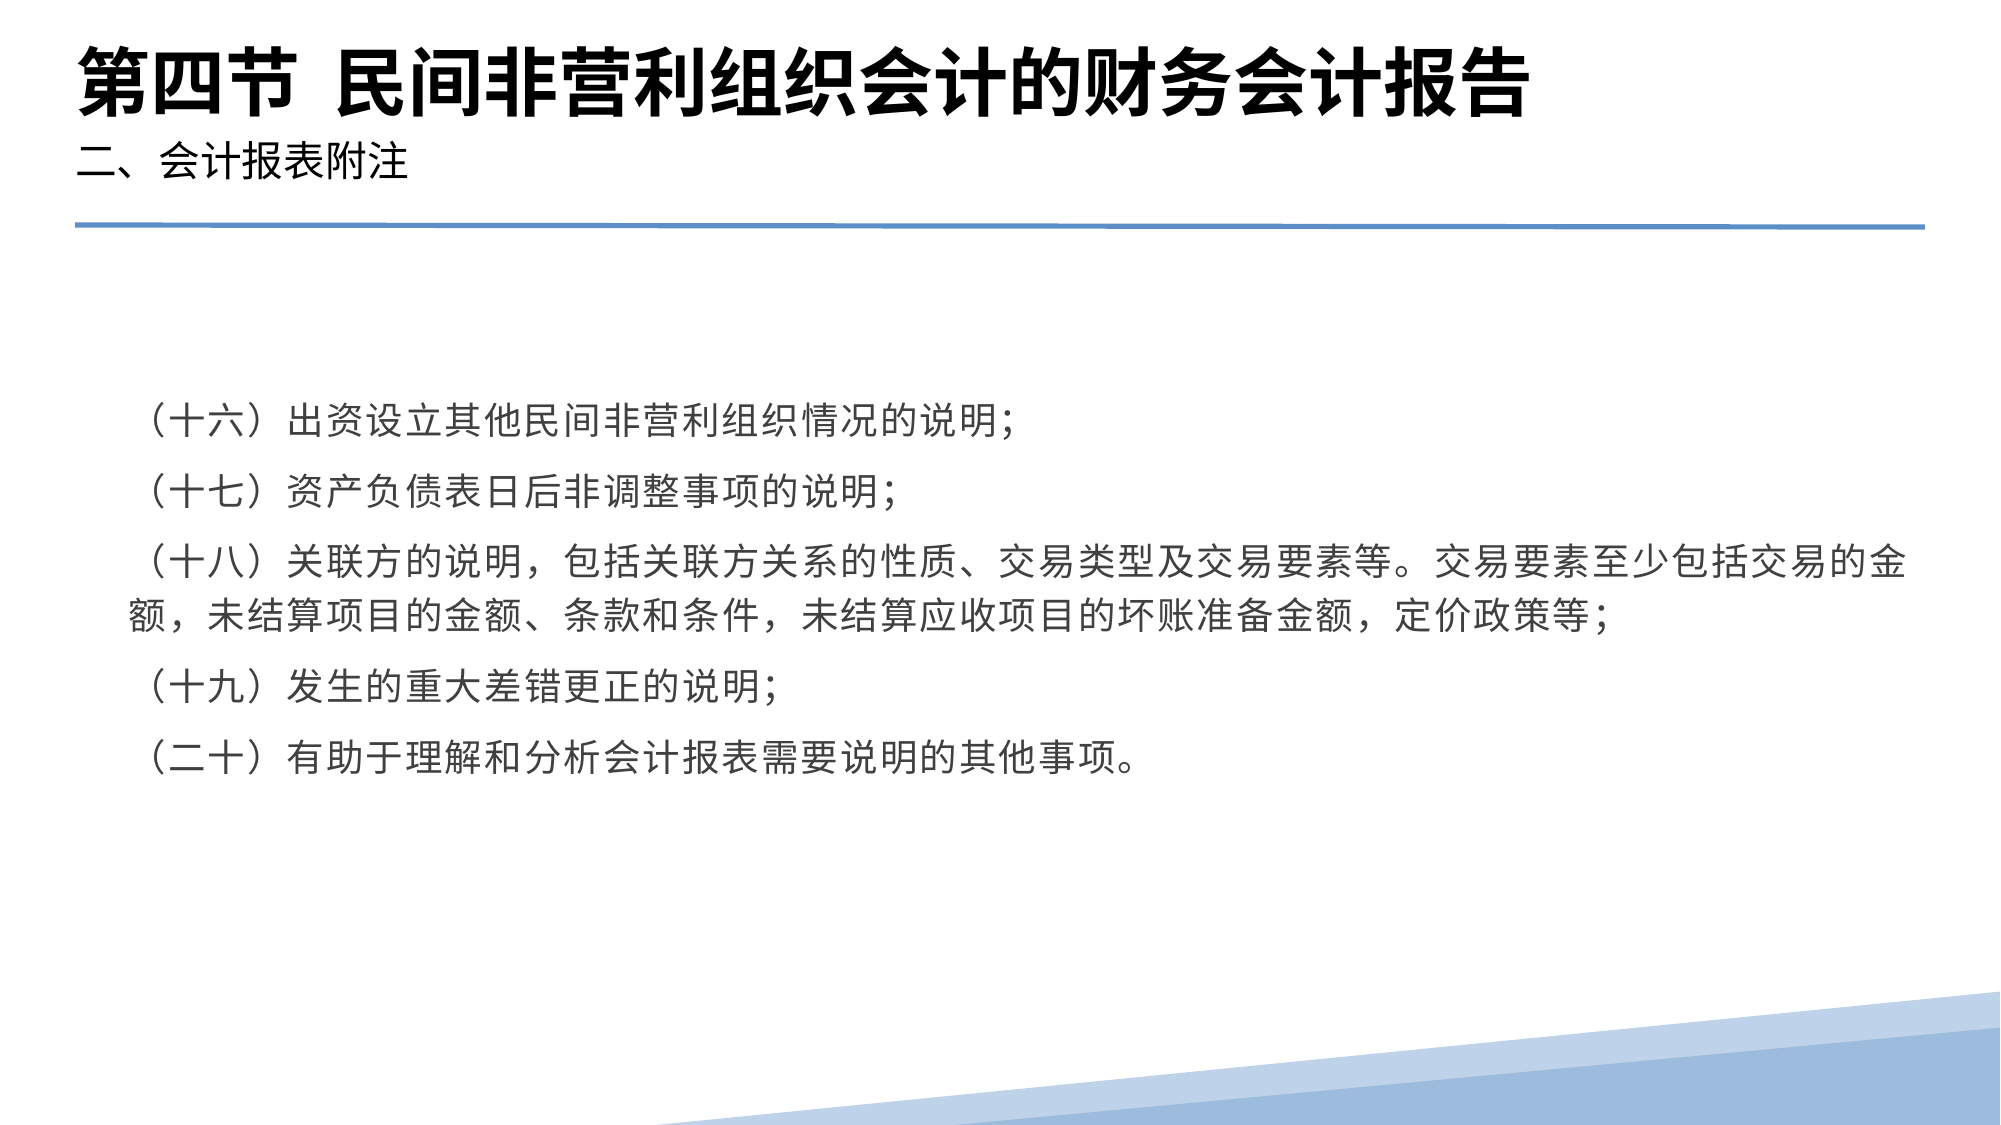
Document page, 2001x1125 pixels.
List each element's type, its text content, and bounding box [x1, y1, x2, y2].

text_box 第四节 民间非营利组织会计的财务会计报告 [75, 24, 1925, 124]
text_box （十六）出资设立其他民间非营利组织情况的说明； （十七）资产负债表日后非调整事项的说明； （十八）关联方的说明，包括关联方关系的性质、交易类型及交易要素等。交易要素至少包括交易的金额，未结算项目的金额、条款和条件，未结算应收项目的坏账准备金额，定价政策等； （十九）发生的重大差错更正的说明； （二十）有助于理解和分析会计报表需要说明的其他事项。 [118, 252, 1925, 853]
text_box 二、会计报表附注 [75, 124, 1925, 200]
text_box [74, 224, 1925, 228]
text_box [656, 991, 2000, 1125]
